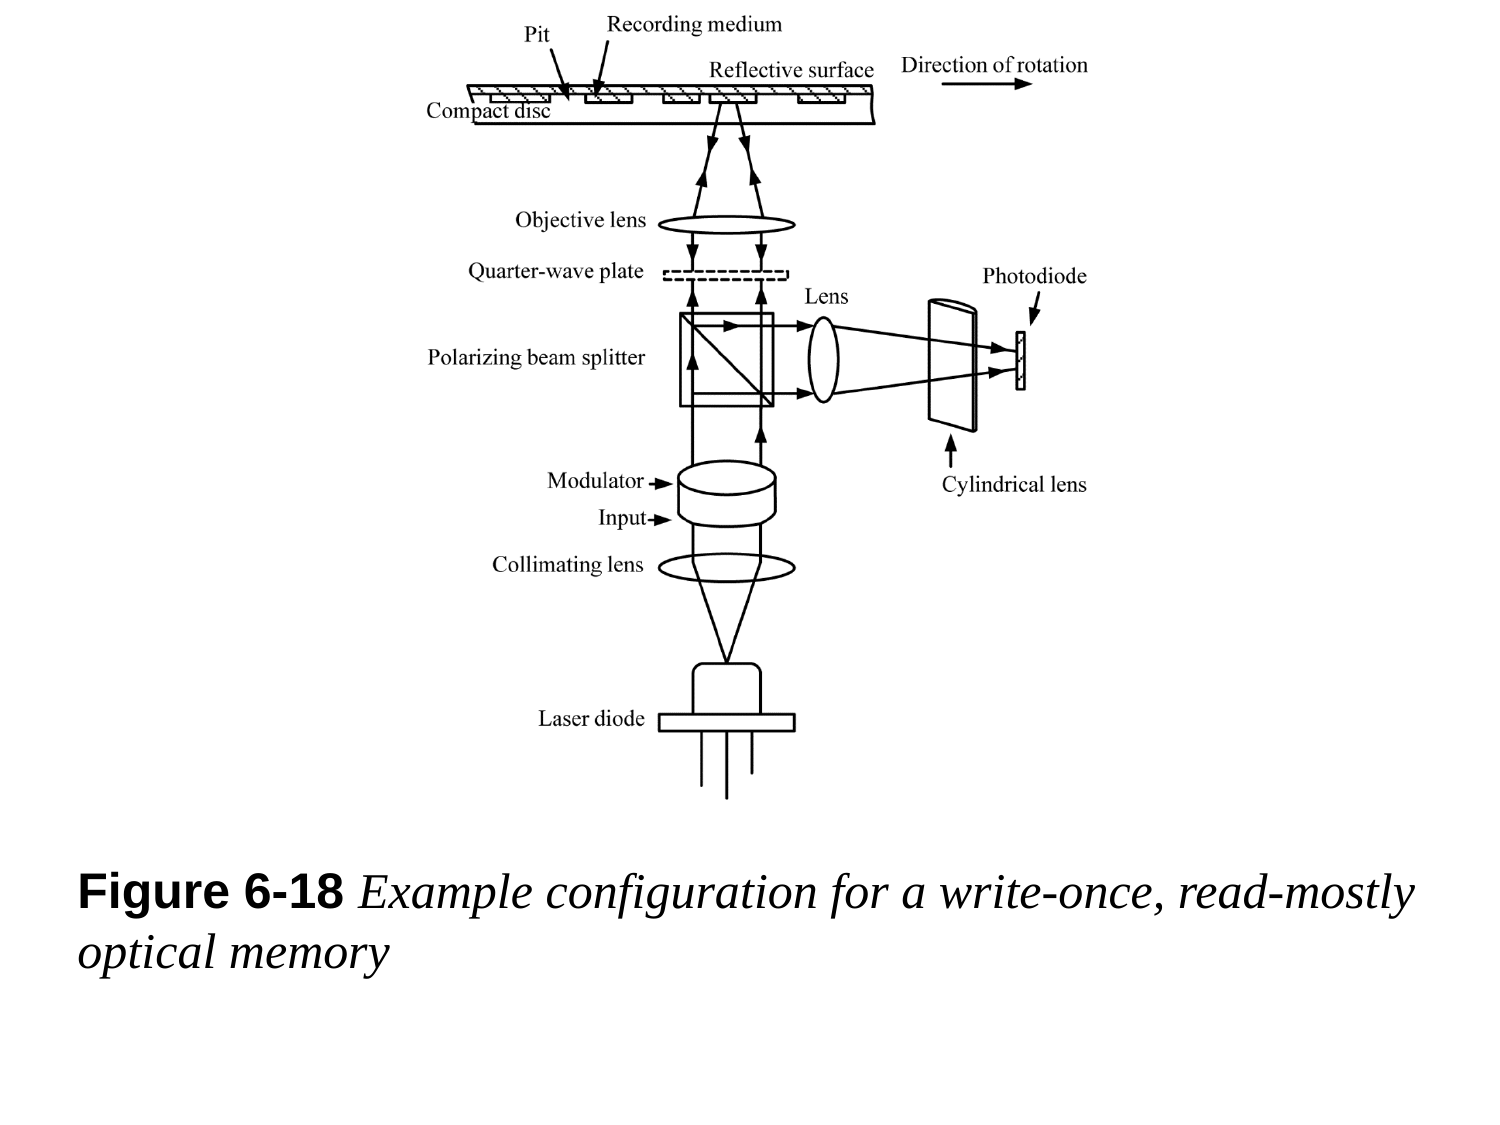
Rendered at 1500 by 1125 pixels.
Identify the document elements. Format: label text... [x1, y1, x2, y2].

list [412, 12, 1088, 800]
title Figure 6-18 Example configuration for a write-once, read-mostly optical memory [62, 825, 1438, 1013]
